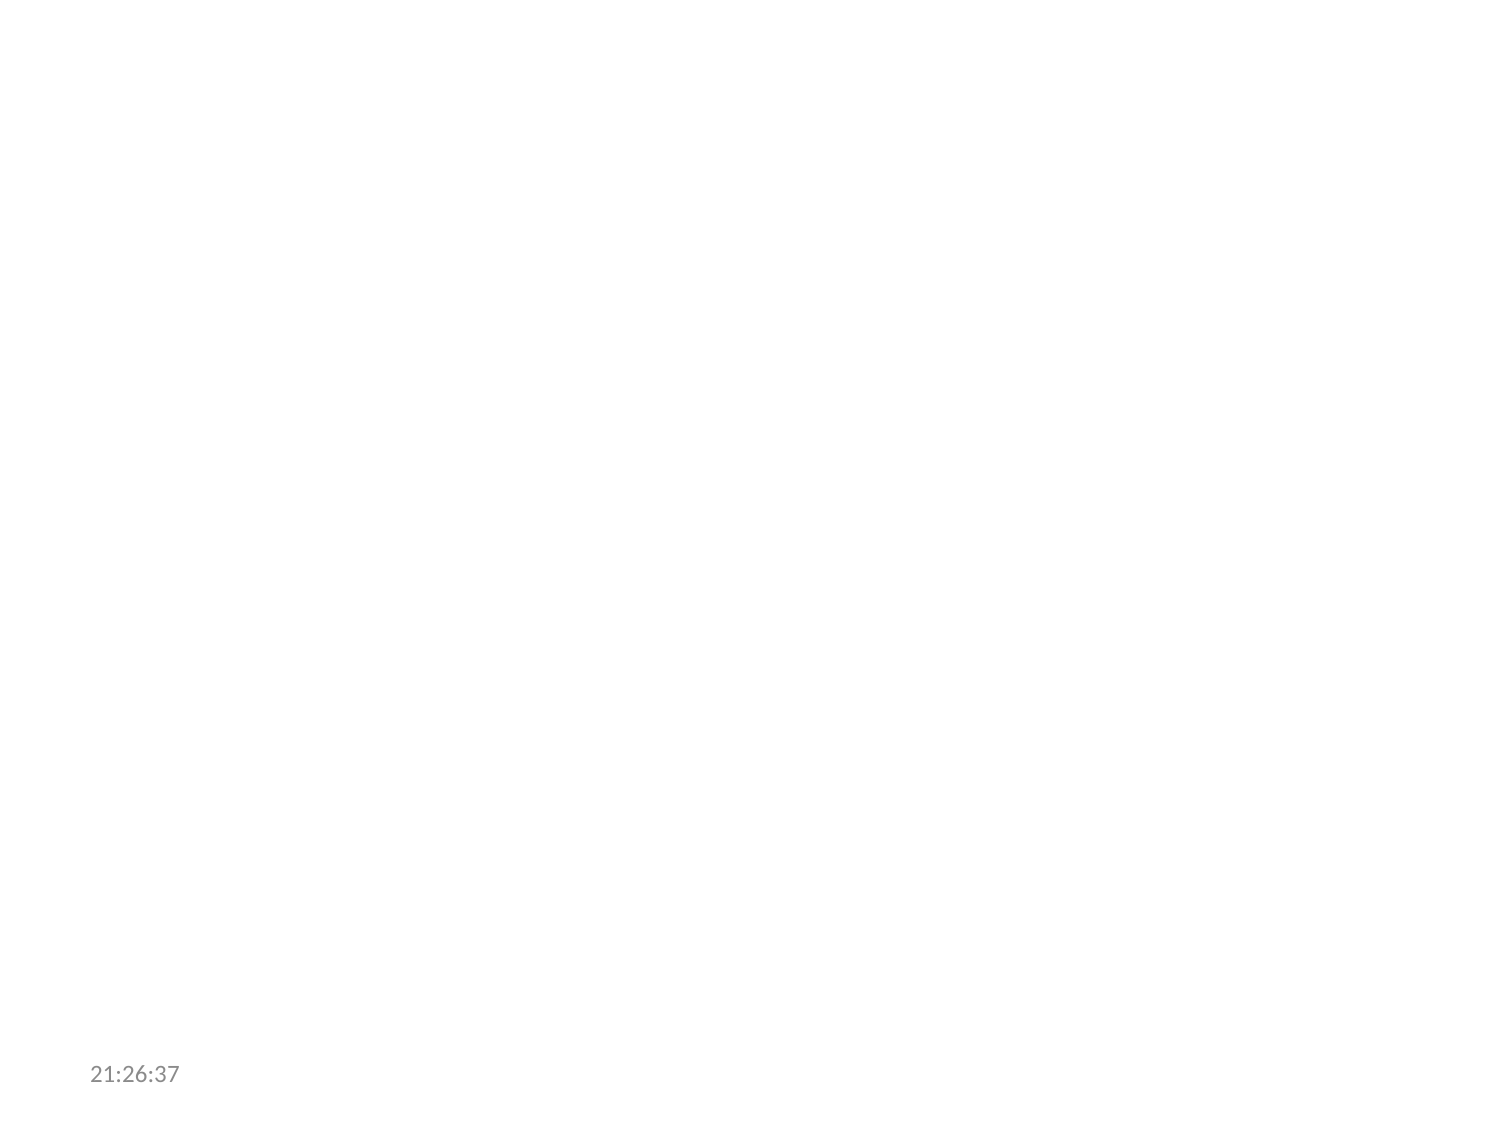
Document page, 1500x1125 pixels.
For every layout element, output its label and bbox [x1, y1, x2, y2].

slide_number [75, 1042, 425, 1103]
